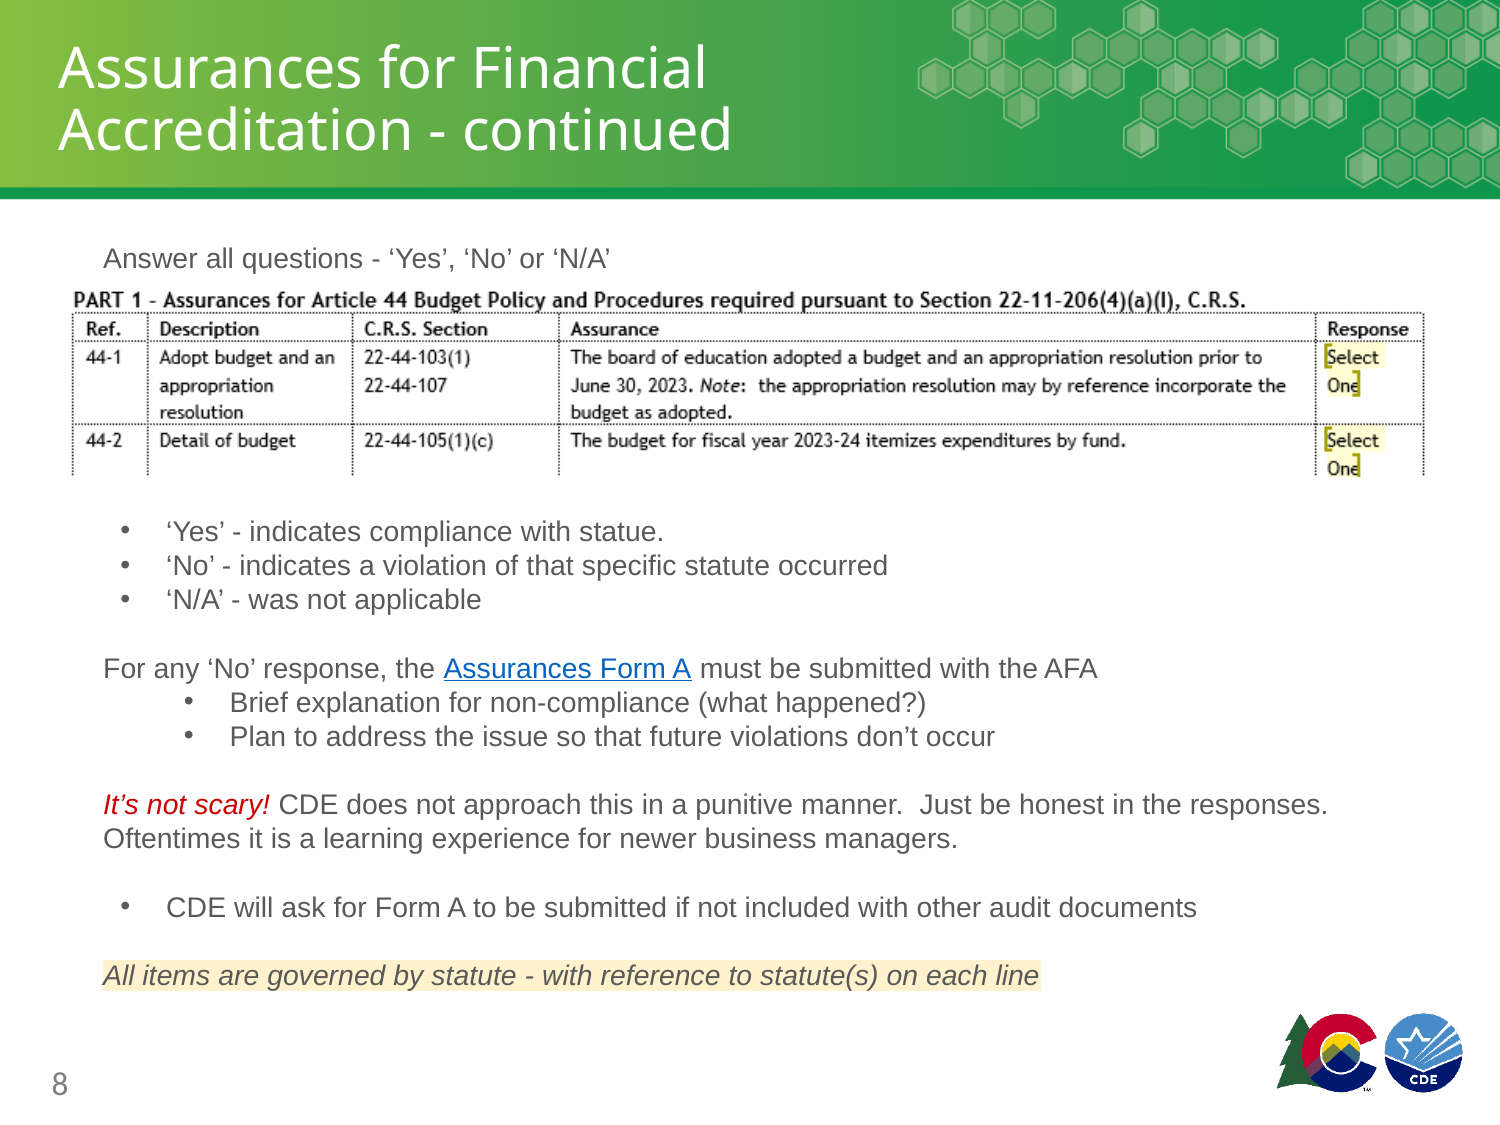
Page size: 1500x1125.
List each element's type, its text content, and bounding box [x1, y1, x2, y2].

list Answer all questions - ‘Yes’, ‘No’ or ‘N/A’ ‘Yes’ - indicates compliance with statue. ‘No’ - indicates a violation of that specific statute occurred ‘N/A’ - was not applicable For any ‘No’ response, the Assurances Form A must be submitted with the AFA Brief explanation for non-compliance (what happened?) Plan to address the issue so that future violations don’t occur It’s not scary! CDE does not approach this in a punitive manner. Just be honest in the responses. Oftentimes it is a learning experience for newer business managers. CDE will ask for Form A to be submitted if not included with other audit documents All items are governed by statute - with reference to statute(s) on each line [103, 485, 1397, 1002]
picture [66, 281, 1434, 477]
slide_number 8 [36, 1054, 375, 1115]
title Assurances for Financial Accreditation - continued [58, 38, 1057, 163]
picture [1275, 1012, 1463, 1093]
list Answer all questions - ‘Yes’, ‘No’ or ‘N/A’ ‘Yes’ - indicates compliance with statue. ‘No’ - indicates a violation of that specific statute occurred ‘N/A’ - was not applicable For any ‘No’ response, the Assurances Form A must be submitted with the AFA Brief explanation for non-compliance (what happened?) Plan to address the issue so that future violations don’t occur It’s not scary! CDE does not approach this in a punitive manner. Just be honest in the responses. Oftentimes it is a learning experience for newer business managers. CDE will ask for Form A to be submitted if not included with other audit documents All items are governed by statute - with reference to statute(s) on each line [103, 239, 1397, 279]
picture [0, 0, 1500, 200]
